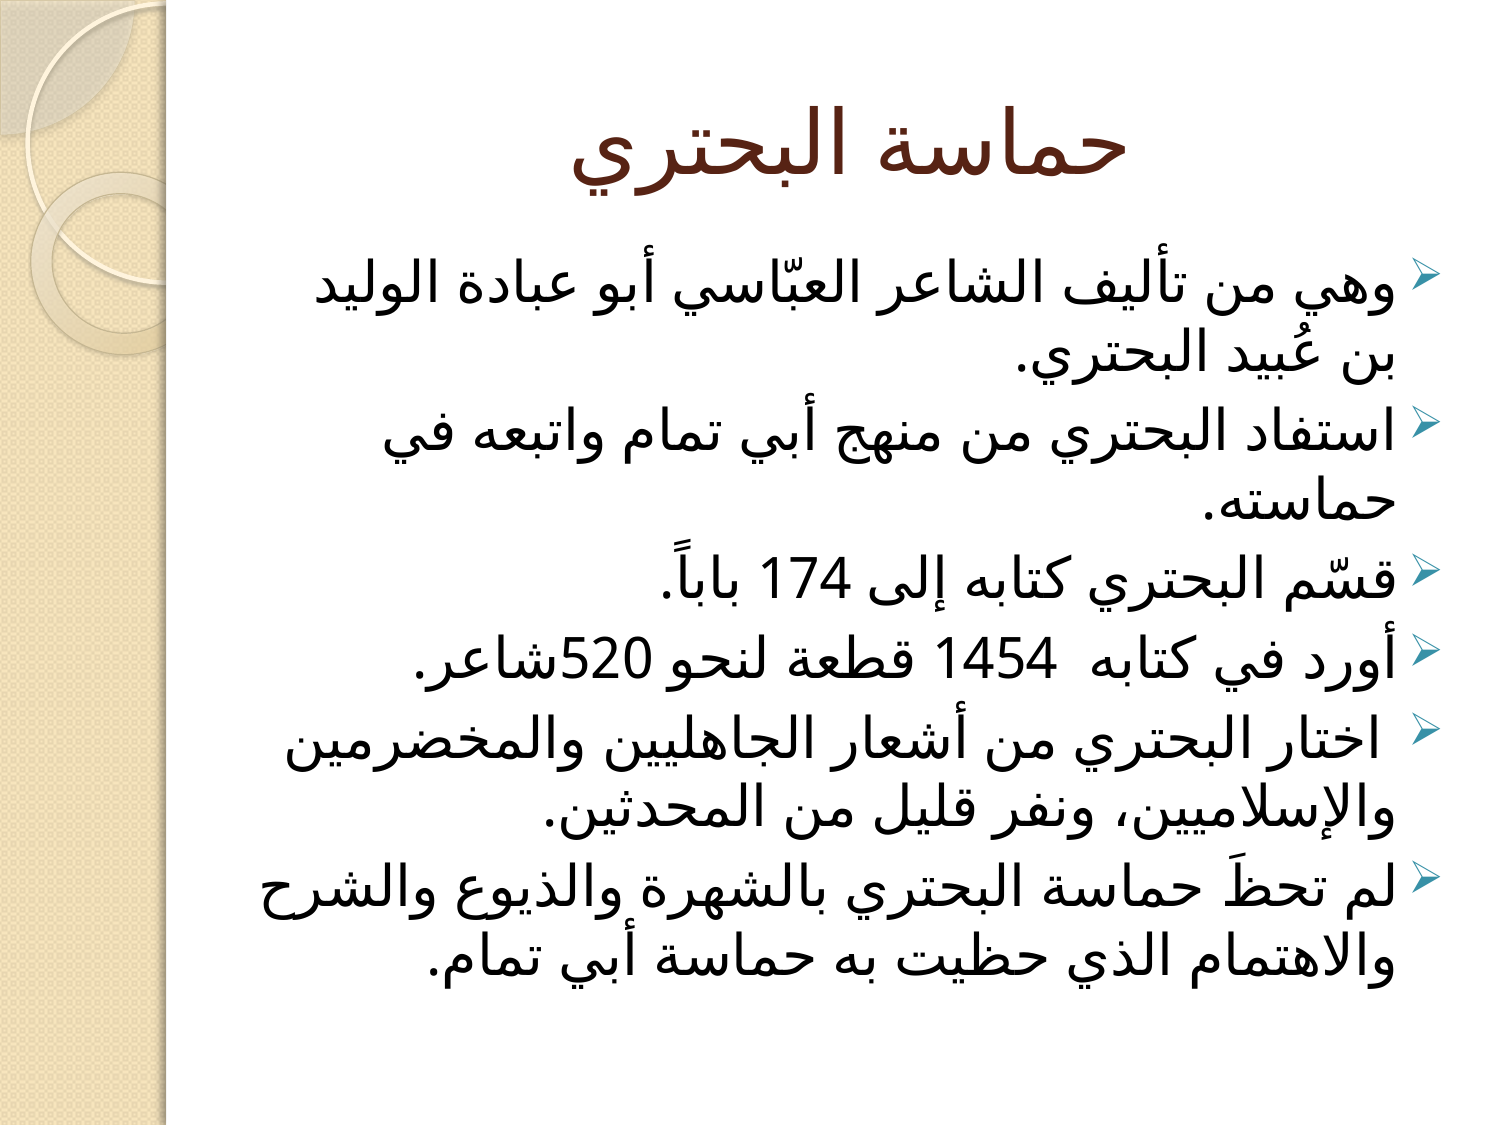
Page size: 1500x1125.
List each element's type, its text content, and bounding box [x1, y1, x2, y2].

title حماسة البحتري [235, 45, 1466, 233]
list وهي من تأليف الشاعر العبّاسي أبو عبادة الوليد بن عُبيد البحتري. استفاد البحتري من منهج أبي تمام واتبعه في حماسته. قسّم البحتري كتابه إلى 174 باباً. أورد في كتابه 1454 قطعة لنحو 520شاعر. اختار البحتري من أشعار الجاهليين والمخضرمين والإسلاميين، ونفر قليل من المحدثين. لم تحظَ حماسة البحتري بالشهرة والذيوع والشرح والاهتمام الذي حظيت به حماسة أبي تمام. [235, 237, 1466, 1025]
